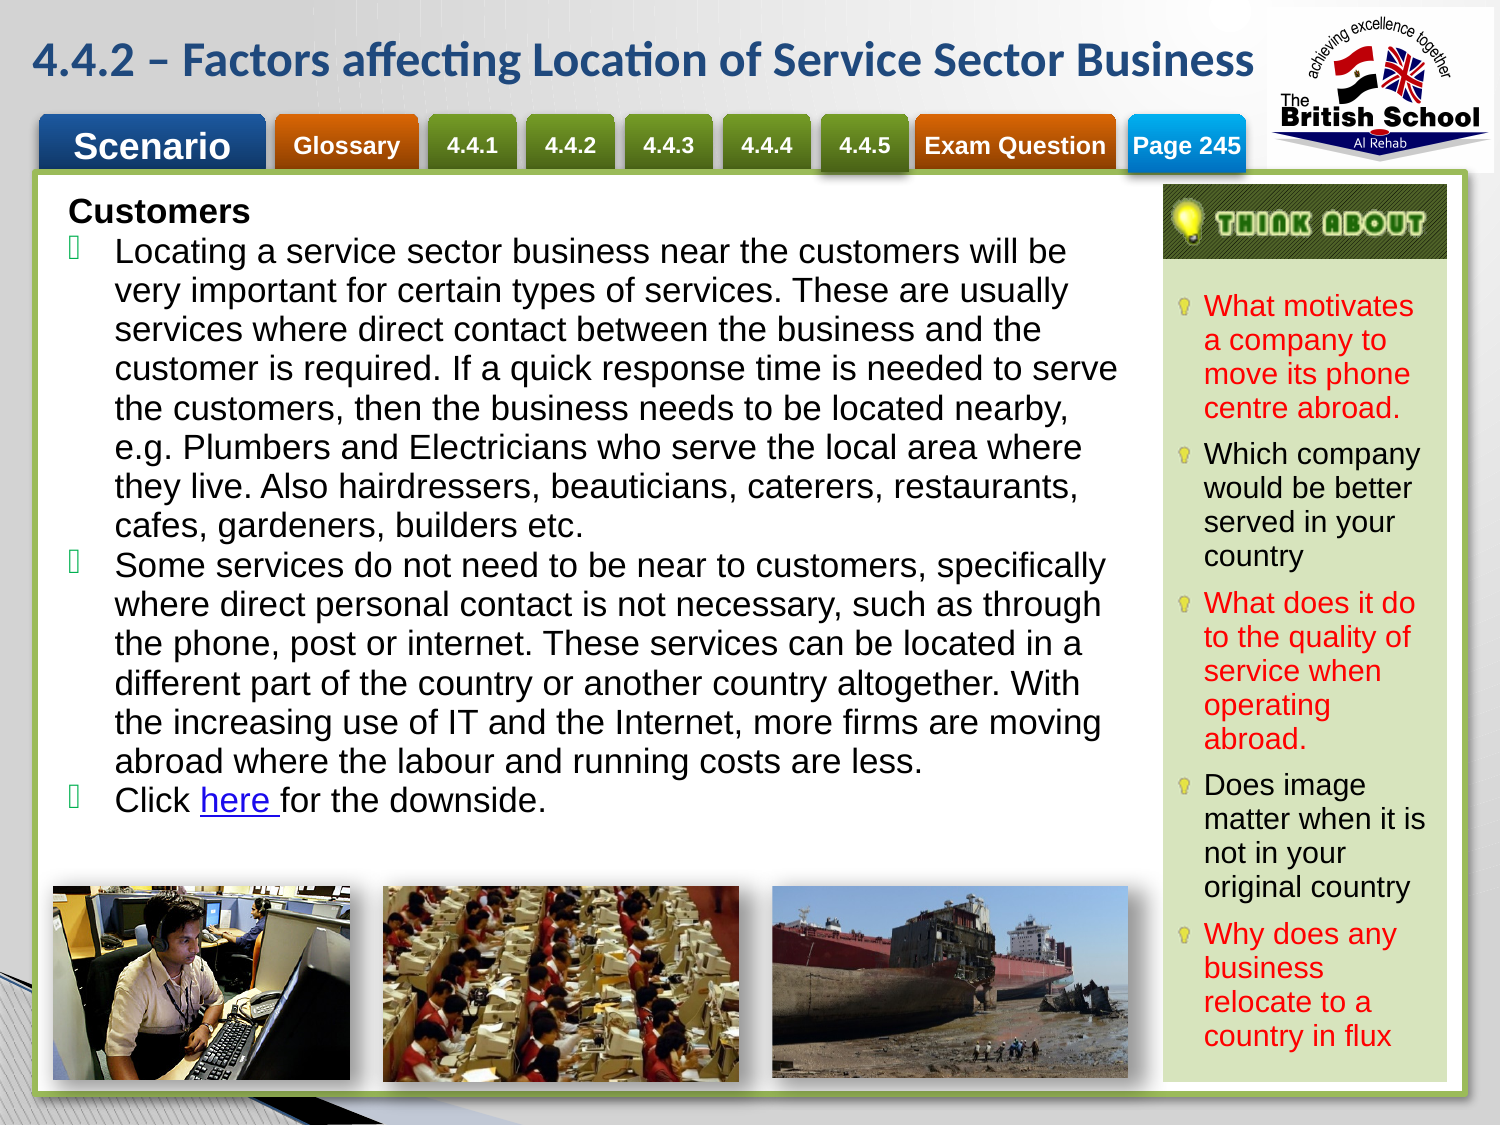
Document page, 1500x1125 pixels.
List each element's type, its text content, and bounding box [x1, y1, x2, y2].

picture [281, 1114, 303, 1125]
title 4.4.2 – Factors affecting Location of Service Sector Business [17, 7, 1282, 106]
picture [1267, 7, 1495, 173]
table_header [1163, 184, 1447, 259]
picture [1174, 592, 1193, 614]
picture [1174, 443, 1193, 465]
picture [1174, 294, 1193, 317]
picture [771, 885, 1129, 1079]
picture [1174, 923, 1193, 945]
picture [383, 886, 739, 1082]
text_box Page 245 [1127, 114, 1247, 173]
picture [52, 885, 350, 1080]
table_header Customers Locating a service sector business near the customers will be very important for certain types of services. These are usually services where direct contact between the business and the customer is required. If a quick response time is needed to serve the customers, then the business needs to be located nearby, e.g. Plumbers and Electricians who serve the local area where they live. Also hairdressers, beauticians, caterers, restaurants, cafes, gardeners, builders etc. Some services do not need to be near to customers, specifically where direct personal contact is not necessary, such as through the phone, post or internet. These services can be located in a different part of the country or another country altogether. With the increasing use of IT and the Internet, more firms are moving abroad where the labour and running costs are less. Click here for the downside. [53, 184, 1146, 883]
table_cell What motivates a company to move its phone centre abroad. Which company would be better served in your country What does it do to the quality of service when operating abroad. Does image matter when it is not in your original country Why does any business relocate to a country in flux [1163, 259, 1447, 1082]
picture [1169, 195, 1430, 251]
picture [1174, 774, 1193, 796]
